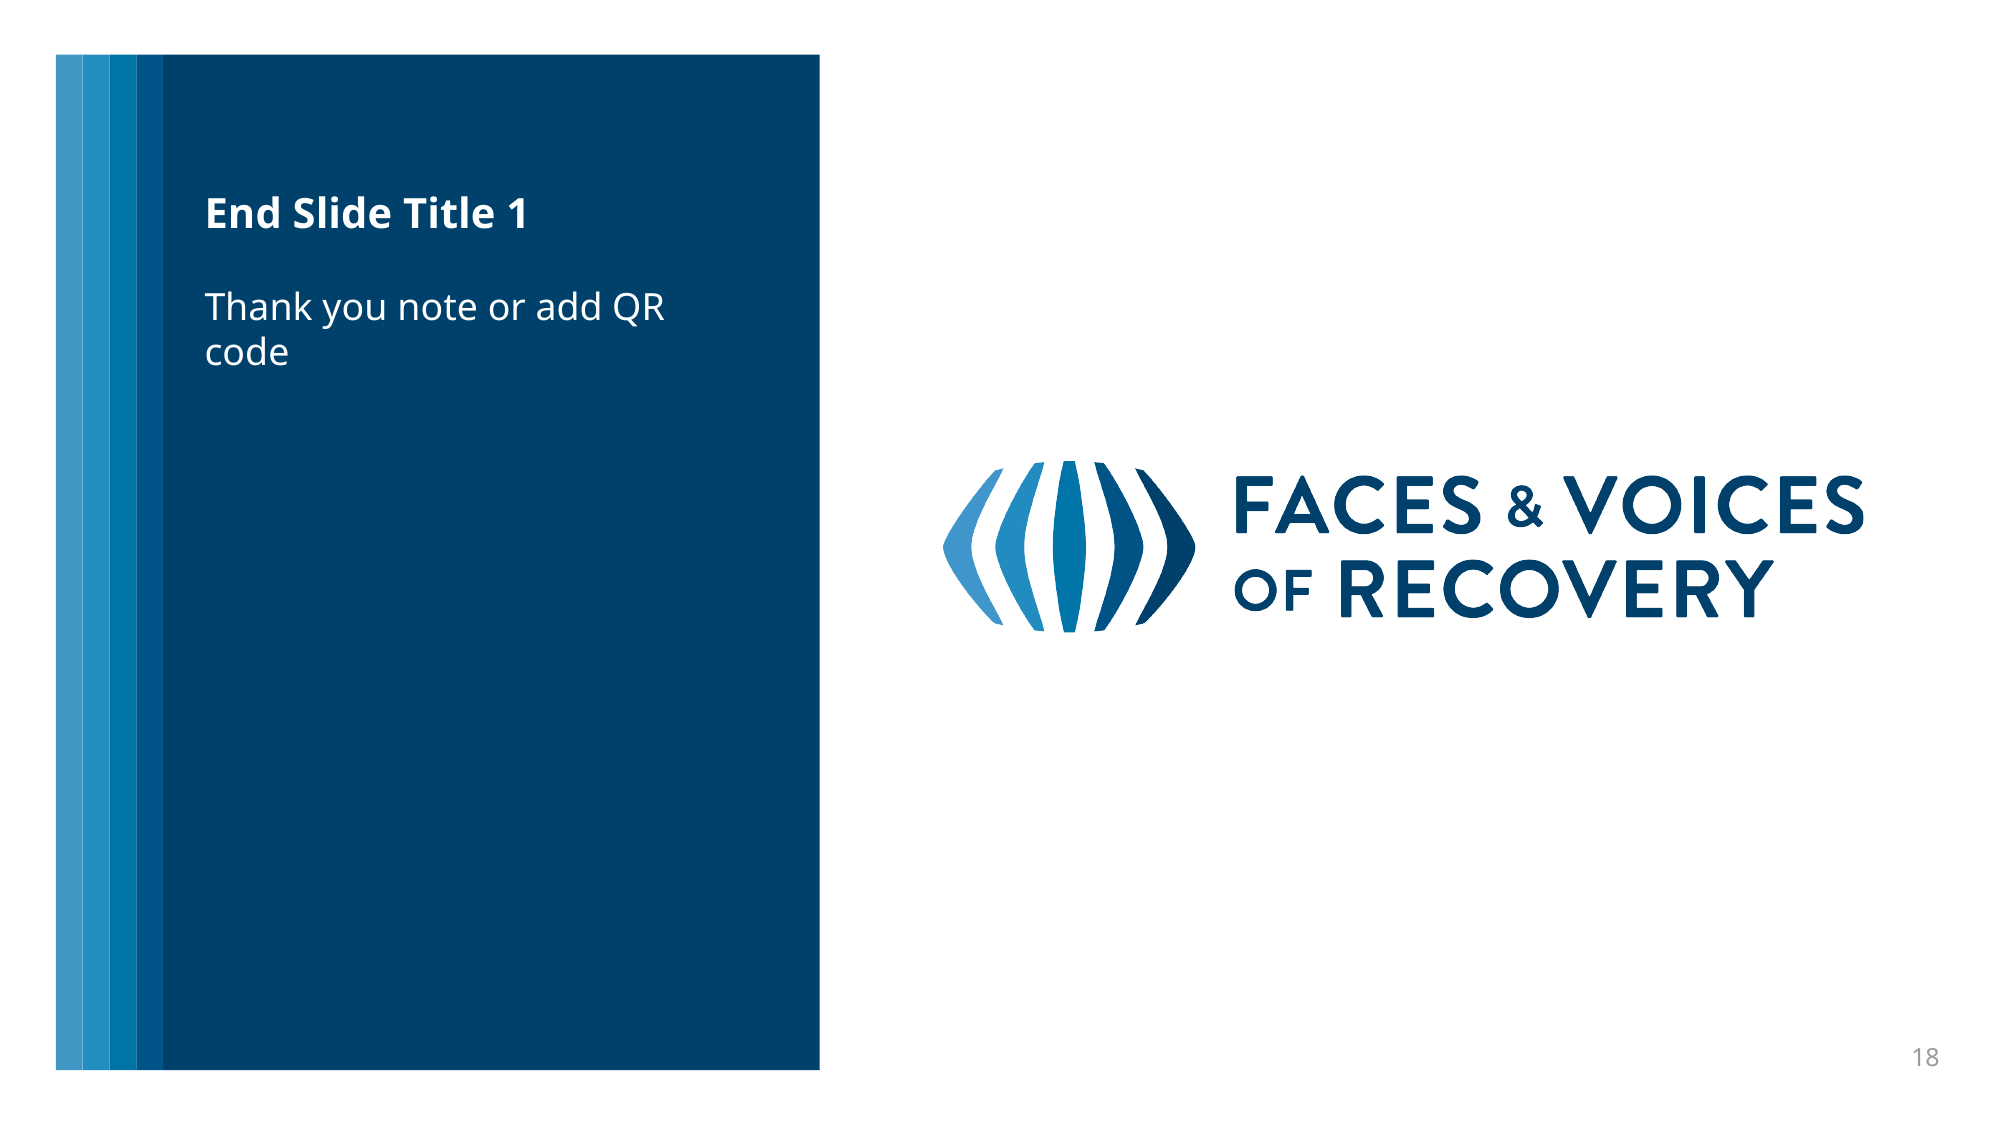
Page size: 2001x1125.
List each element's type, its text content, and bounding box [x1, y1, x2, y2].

slide_number 18 [1504, 1028, 1955, 1089]
picture [943, 461, 1864, 664]
list Thank you note or add QR code [189, 275, 774, 804]
title End Slide Title 1 [189, 147, 774, 275]
